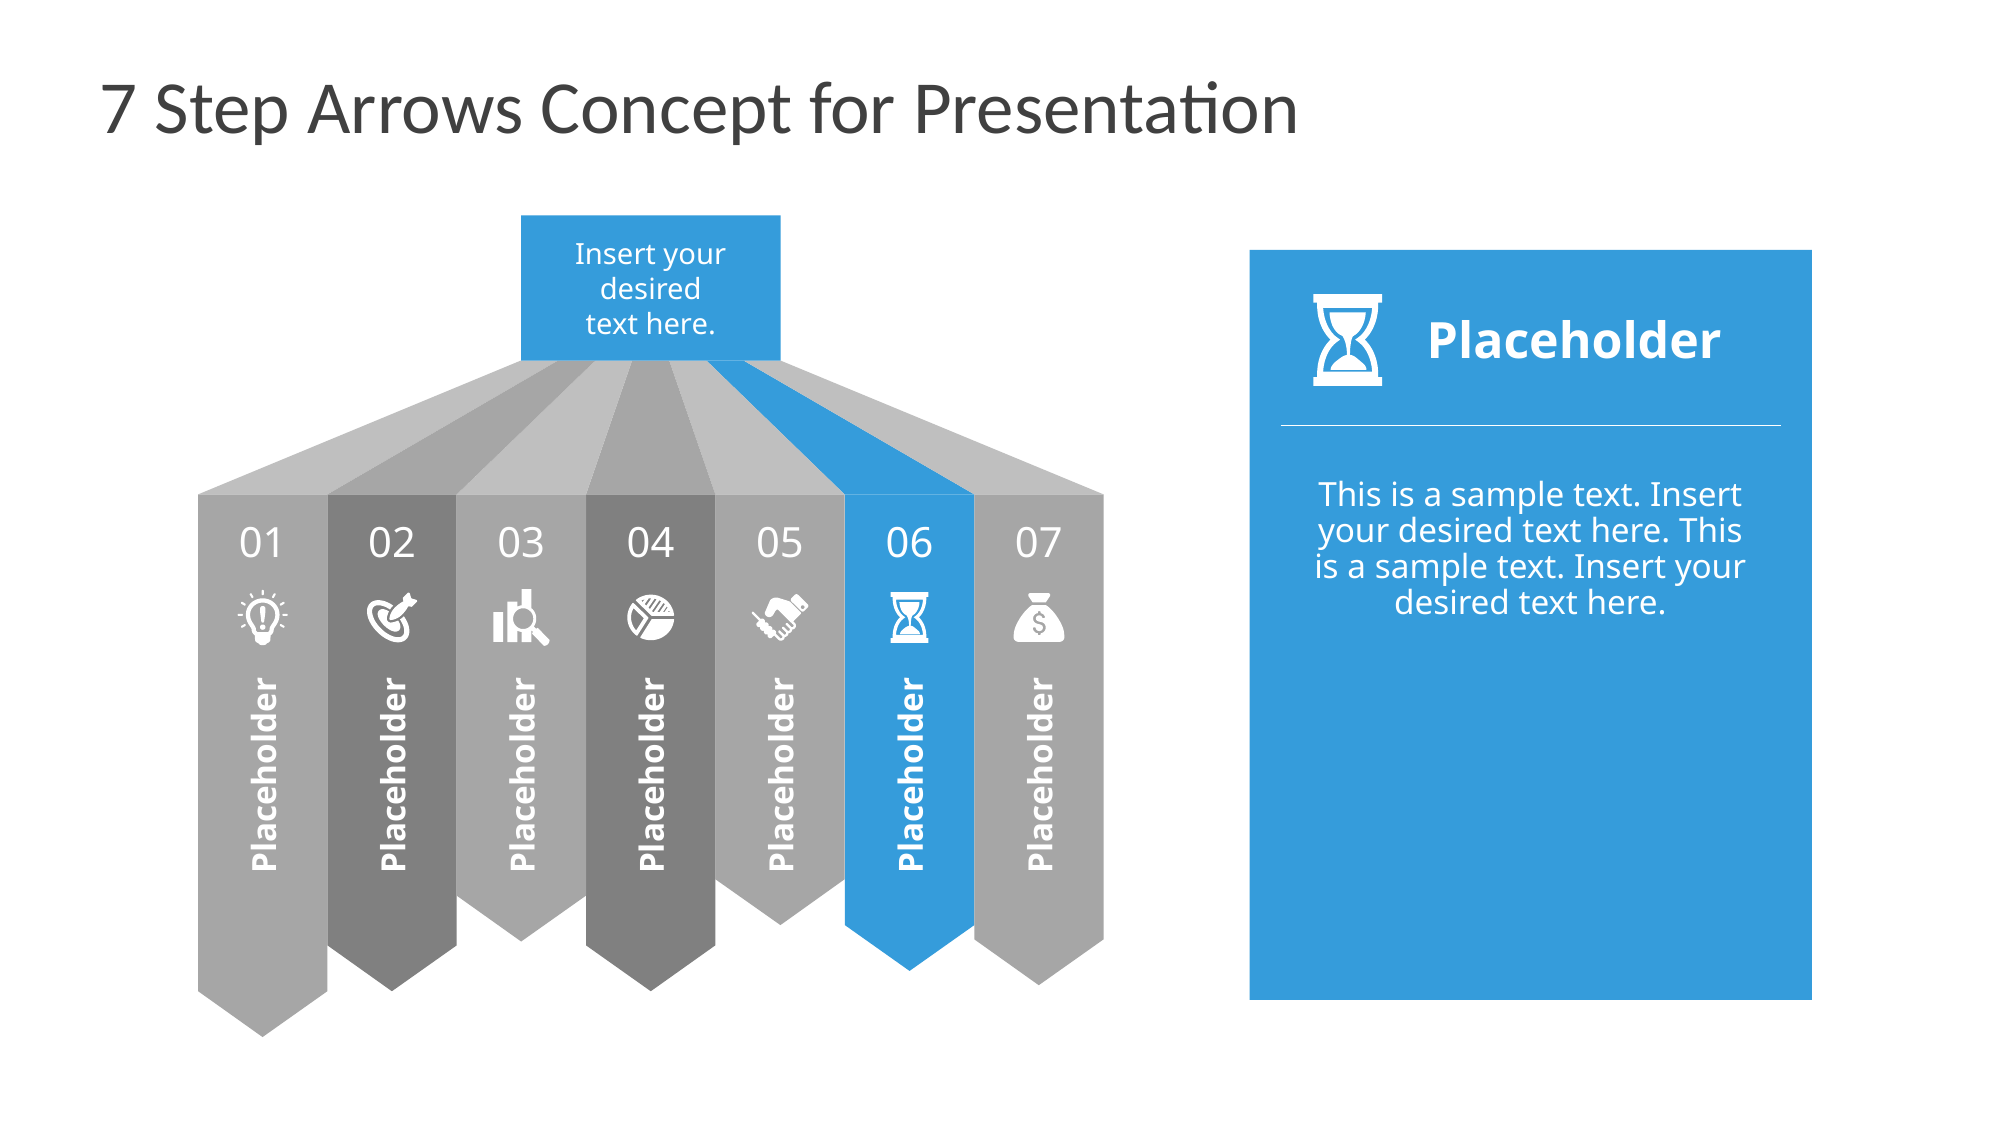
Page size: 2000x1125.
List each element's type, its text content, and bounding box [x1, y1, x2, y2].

text_box [1313, 294, 1383, 386]
text_box Insert your desired text here. [538, 235, 763, 341]
title 7 Step Arrows Concept for Presentation [99, 45, 1900, 162]
text_box Placeholder [1426, 308, 1776, 369]
text_box [521, 215, 781, 358]
text_box This is a sample text. Insert your desired text here. This is a sample text. Insert your desired text here. [1288, 470, 1773, 629]
text_box [1249, 249, 1812, 1000]
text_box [197, 360, 1104, 1038]
